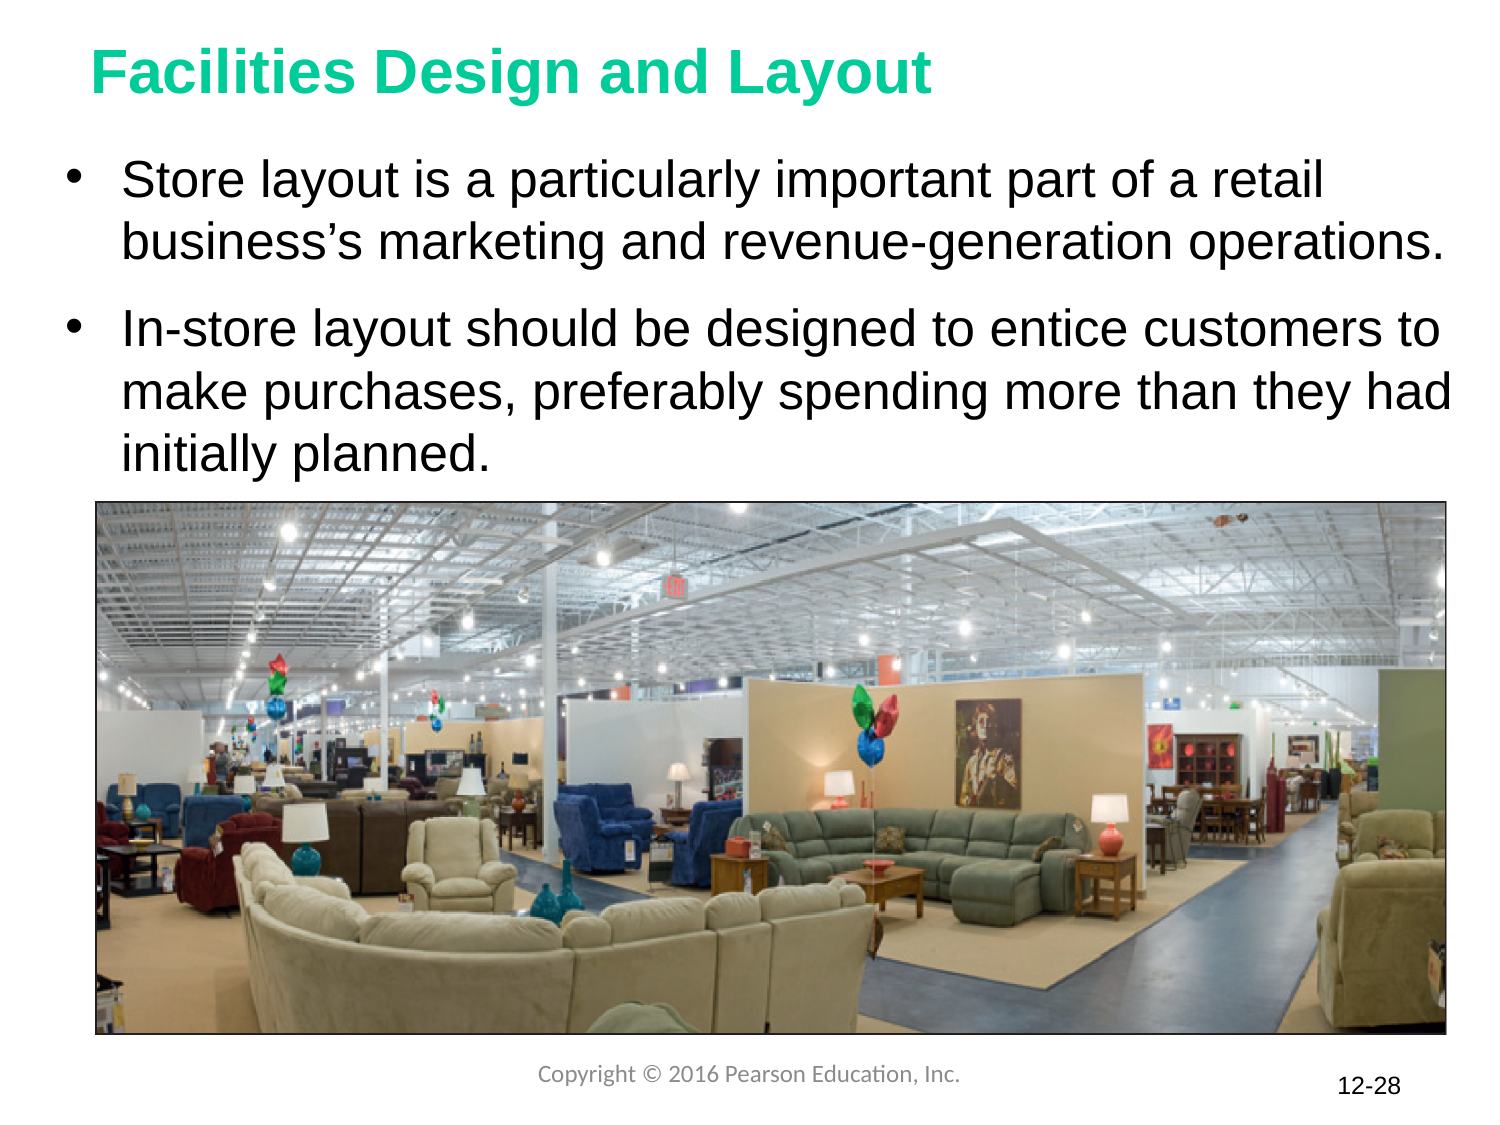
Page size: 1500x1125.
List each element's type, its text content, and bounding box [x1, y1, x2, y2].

footer Copyright © 2016 Pearson Education, Inc. [512, 1047, 988, 1103]
list Store layout is a particularly important part of a retail business’s marketing and revenue-generation operations. In-store layout should be designed to entice customers to make purchases, preferably spending more than they had initially planned. [50, 137, 1475, 950]
picture [93, 499, 1447, 1038]
title Facilities Design and Layout [75, 0, 1425, 137]
